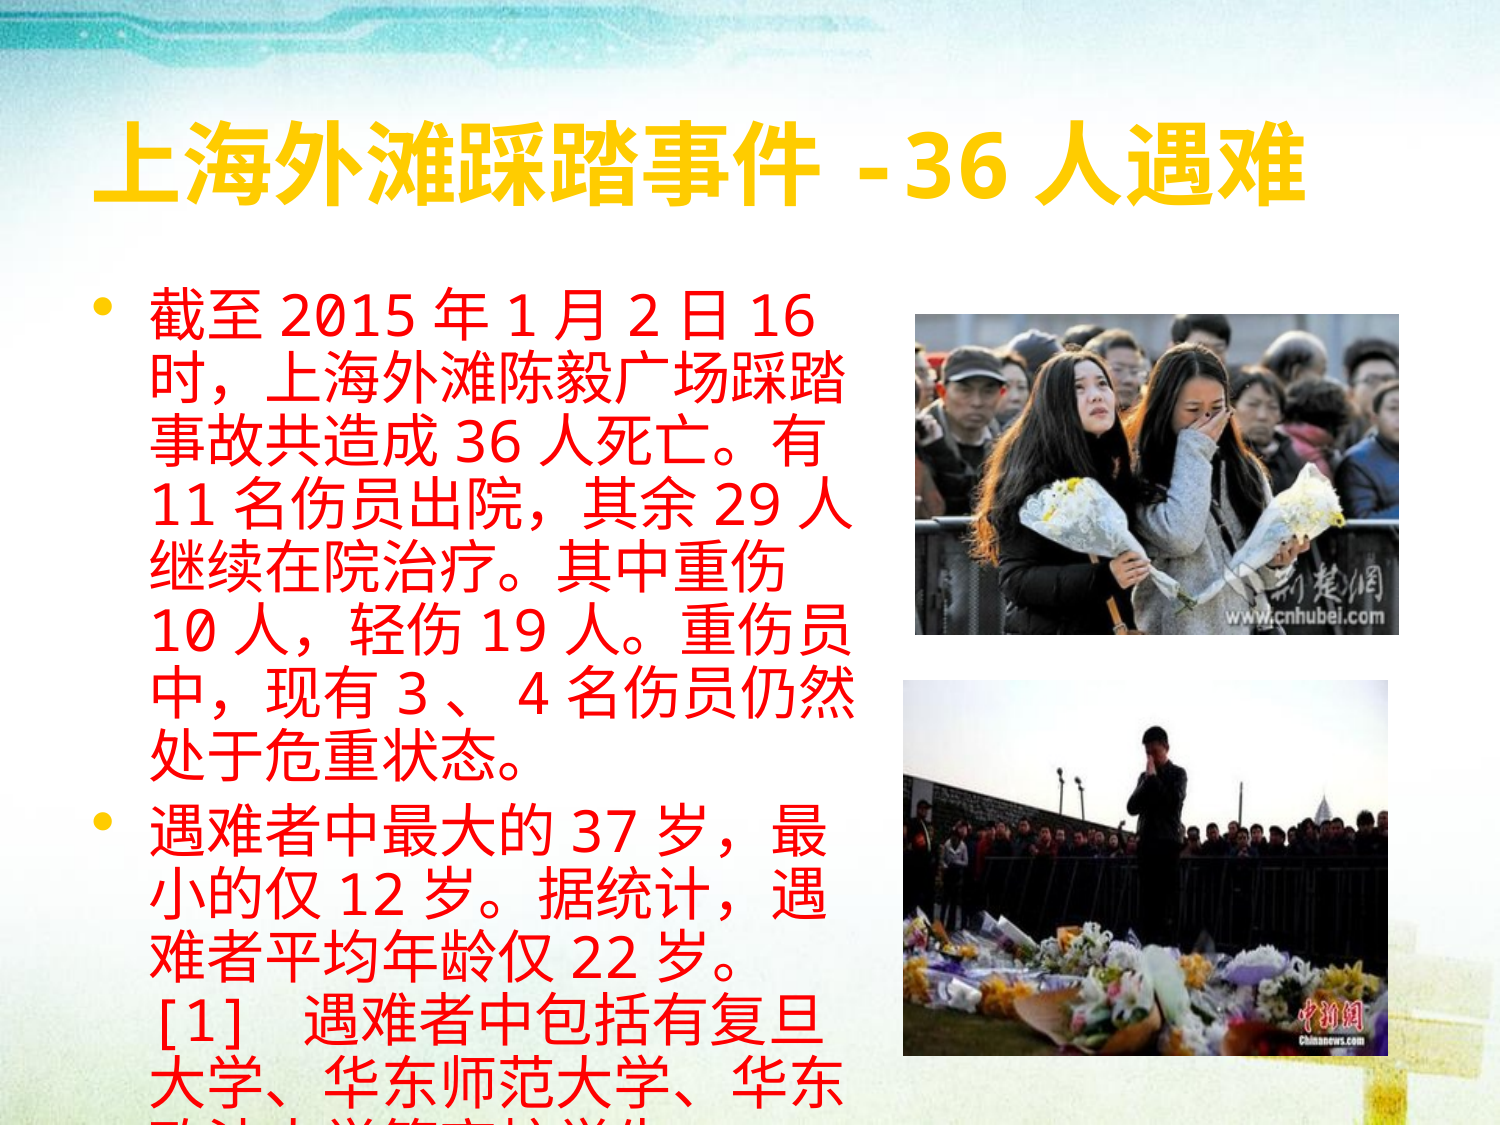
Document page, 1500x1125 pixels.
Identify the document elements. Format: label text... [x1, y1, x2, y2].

title 上海外滩踩踏事件-36人遇难 [75, 47, 1425, 275]
picture [0, 0, 1500, 1125]
list 截至2015年1月2日16时，上海外滩陈毅广场踩踏事故共造成36人死亡。有11名伤员出院，其余29人继续在院治疗。其中重伤10人，轻伤19人。重伤员中，现有3、4名伤员仍然处于危重状态。 遇难者中最大的37岁，最小的仅12岁。据统计，遇难者平均年龄仅22岁。[1] 遇难者中包括有复旦大学、华东师范大学、华东政法大学等高校学生。 [76, 279, 882, 1073]
